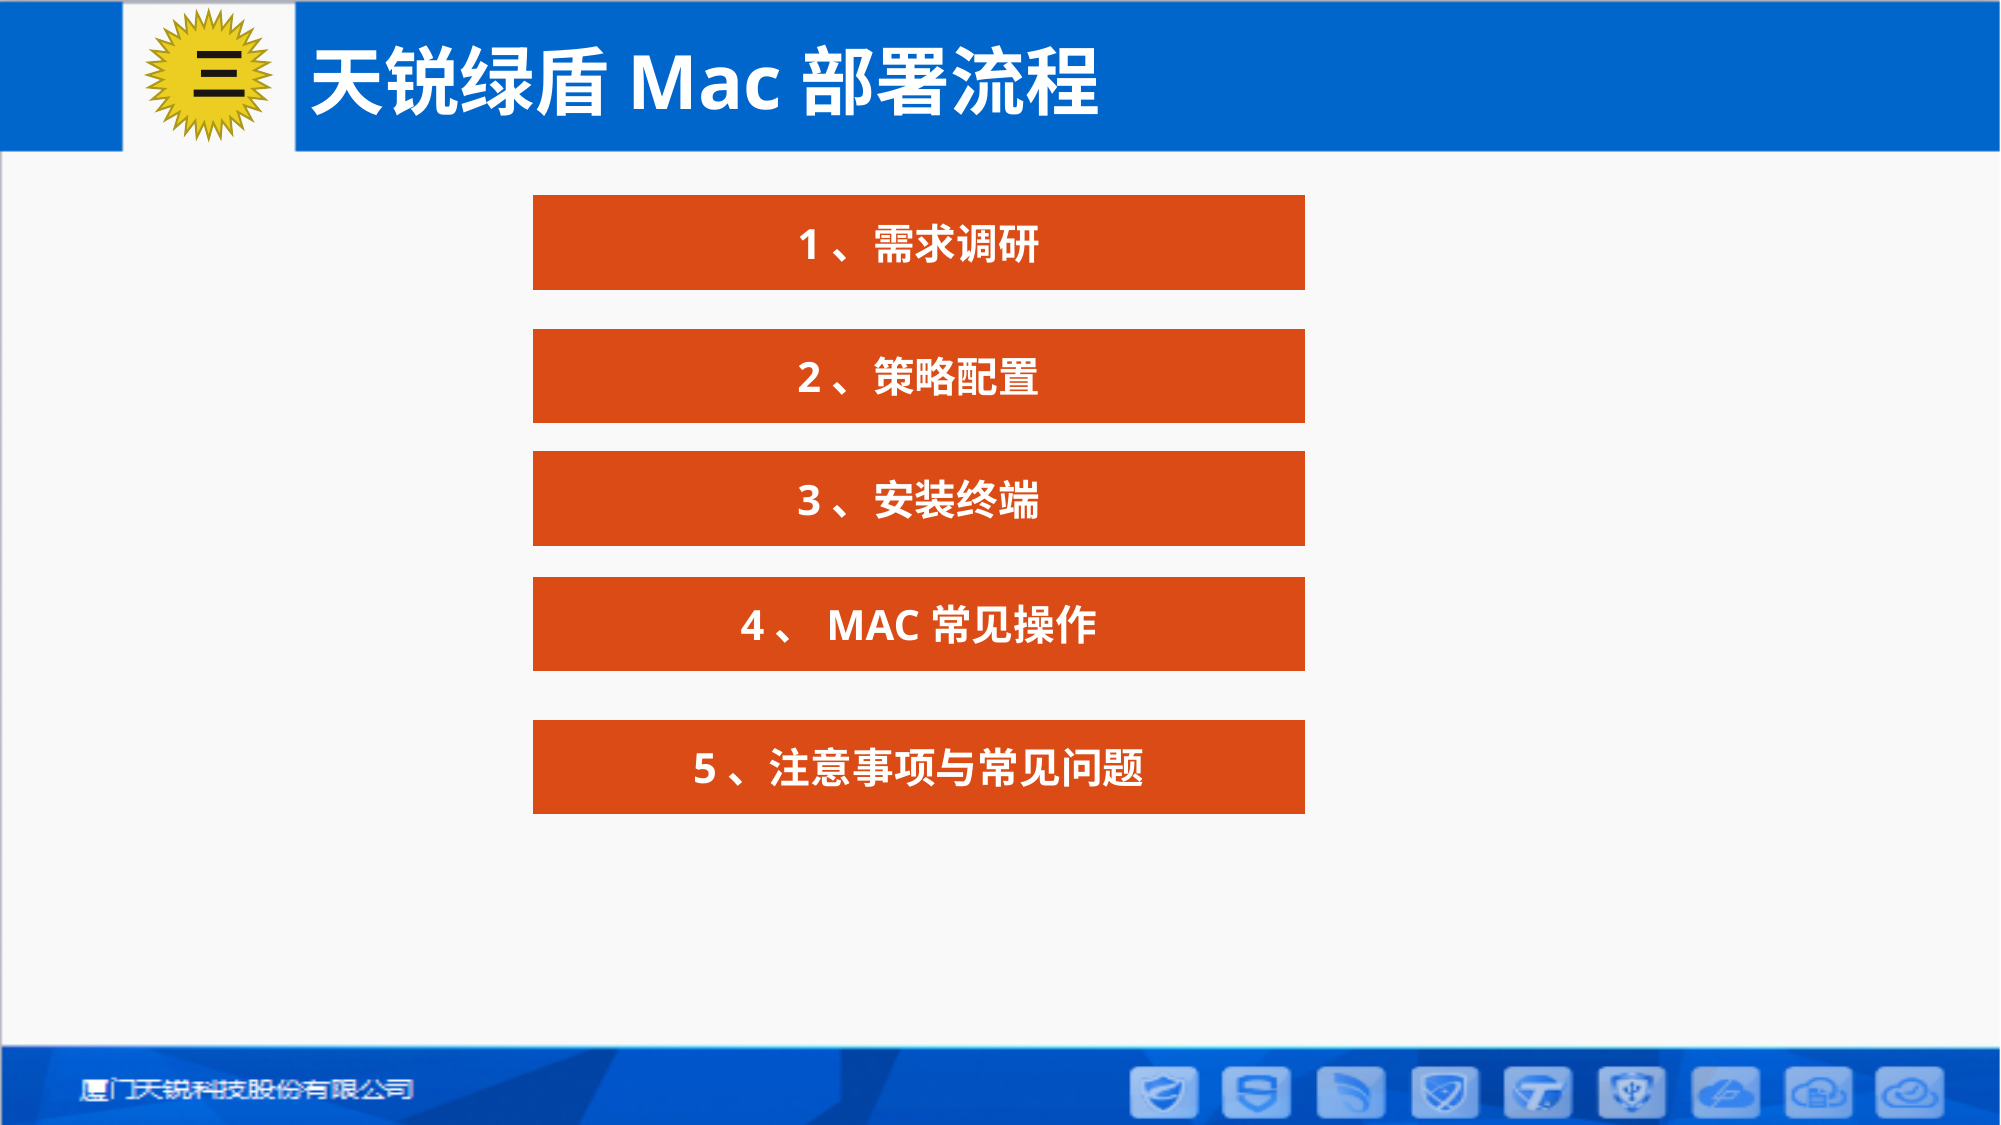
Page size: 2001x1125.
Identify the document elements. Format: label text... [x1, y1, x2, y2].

text_box 2、策略配置 [533, 329, 1305, 423]
picture [0, 0, 2000, 1125]
text_box 5、注意事项与常见问题 [533, 720, 1305, 814]
title 天锐绿盾Mac部署流程 [294, 9, 1730, 161]
text_box 1、需求调研 [533, 195, 1305, 290]
text_box 4、MAC常见操作 [533, 577, 1305, 671]
text_box 3、安装终端 [533, 451, 1305, 546]
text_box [147, 11, 270, 139]
